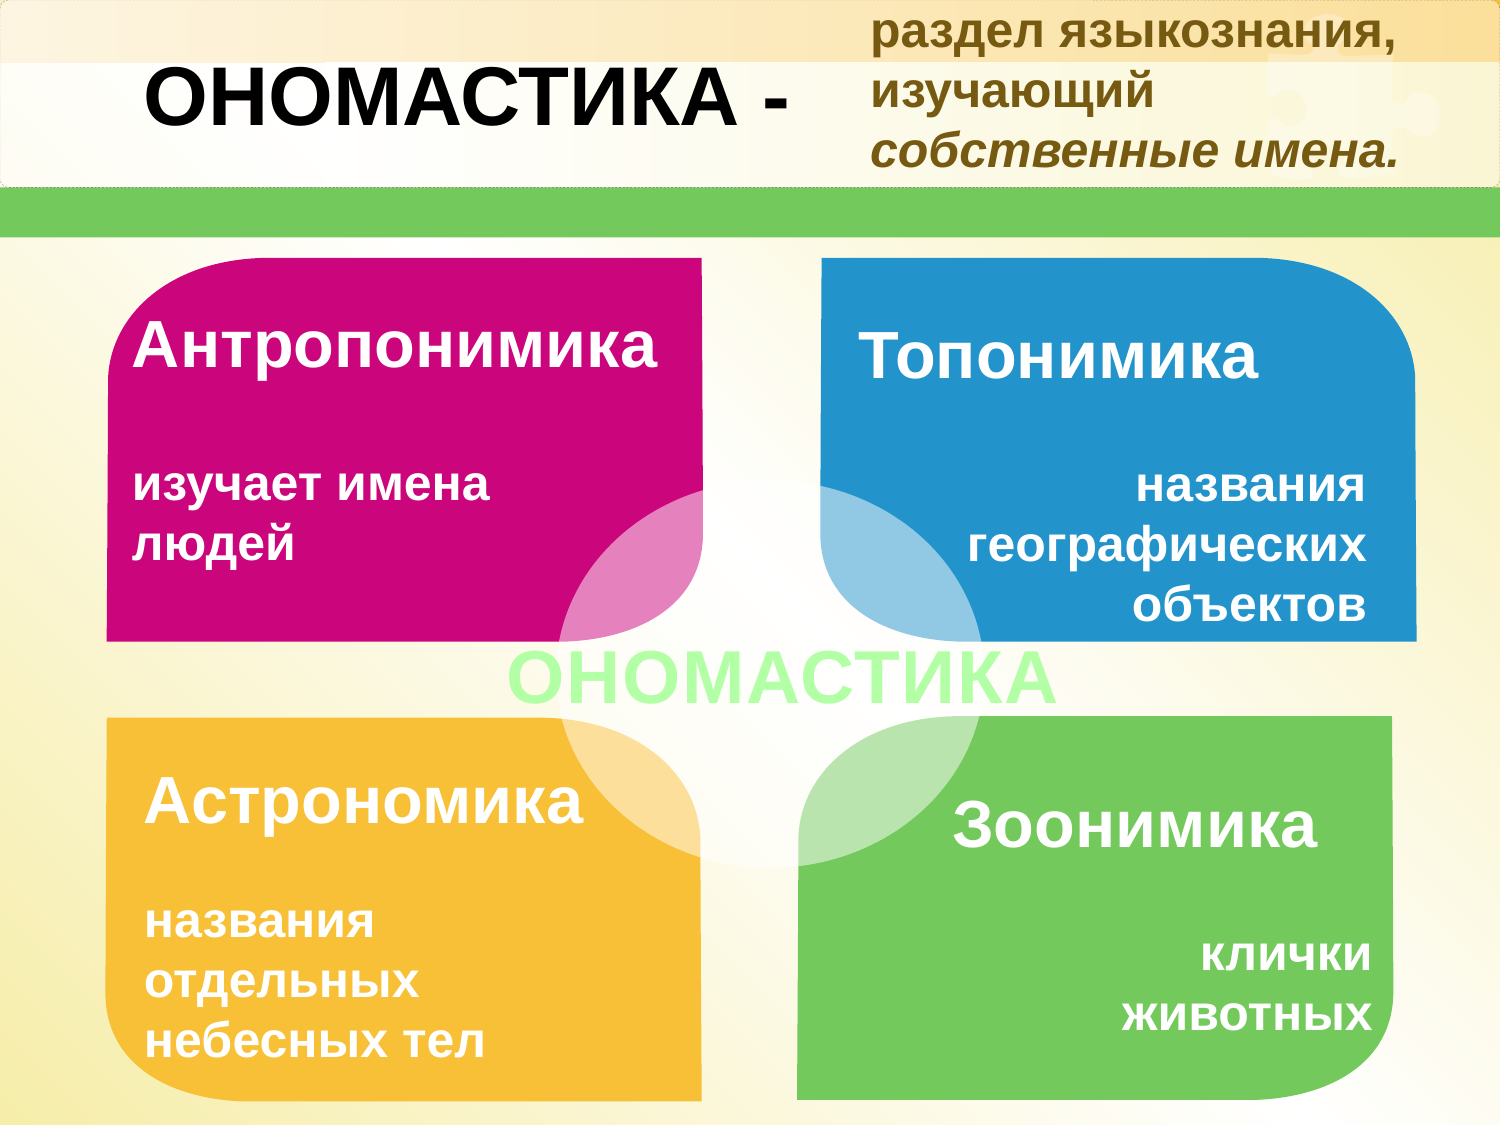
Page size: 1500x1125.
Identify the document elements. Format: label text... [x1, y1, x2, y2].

text_box [106, 339, 583, 642]
text_box [797, 797, 1376, 1100]
text_box ОНОМАСТИКА [492, 621, 1090, 726]
text_box [149, 1075, 702, 1102]
title ОНОМАСТИКА - [128, 23, 833, 162]
text_box [155, 257, 702, 292]
text_box [0, 0, 1496, 188]
text_box [820, 257, 1417, 642]
text_box Зоонимика клички животных [937, 773, 1388, 1049]
text_box [563, 726, 977, 868]
text_box [955, 716, 1394, 1025]
text_box [564, 480, 843, 621]
text_box [105, 717, 572, 1058]
text_box Астрономика названия отдельных небесных тел [129, 750, 705, 1075]
text_box раздел языкознания, изучающий собственные имена. [855, 0, 1500, 186]
text_box Топонимика названия географических объектов [843, 304, 1382, 640]
text_box Антропонимика изучает имена людей [117, 292, 703, 578]
